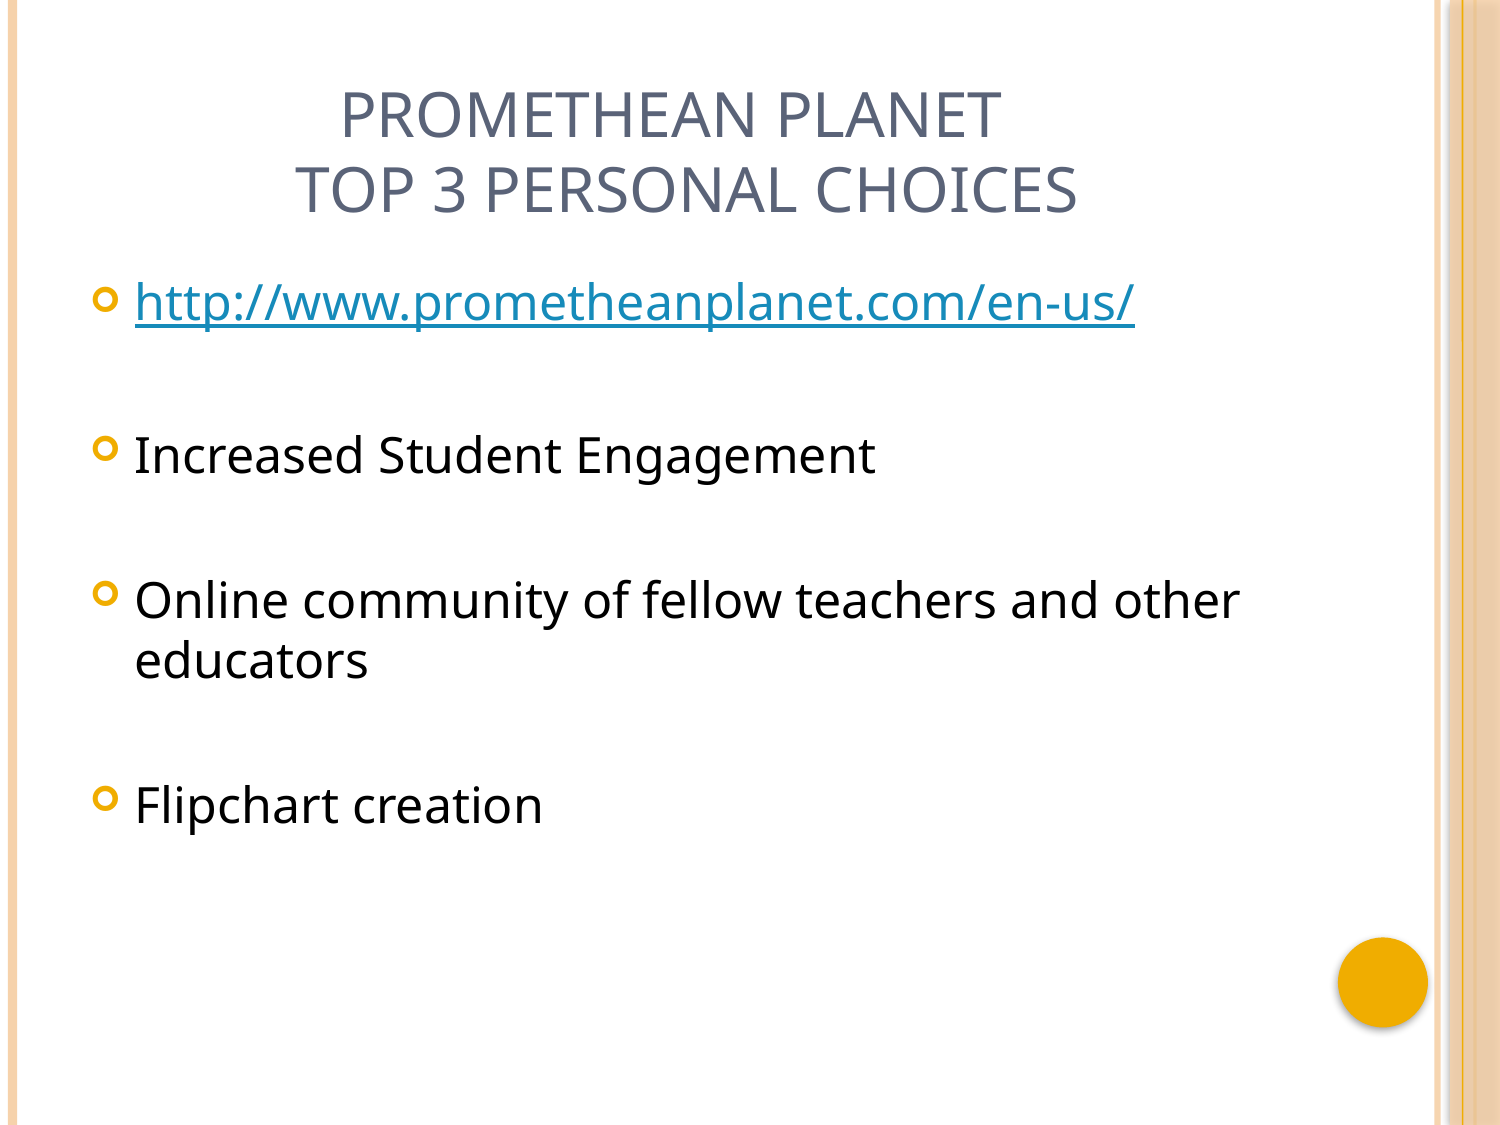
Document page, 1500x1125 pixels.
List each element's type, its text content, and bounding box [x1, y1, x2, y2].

list http://www.prometheanplanet.com/en-us/ Increased Student Engagement Online community of fellow teachers and other educators Flipchart creation [75, 262, 1300, 1062]
title Promethean Planet Top 3 Personal choices [75, 45, 1300, 233]
